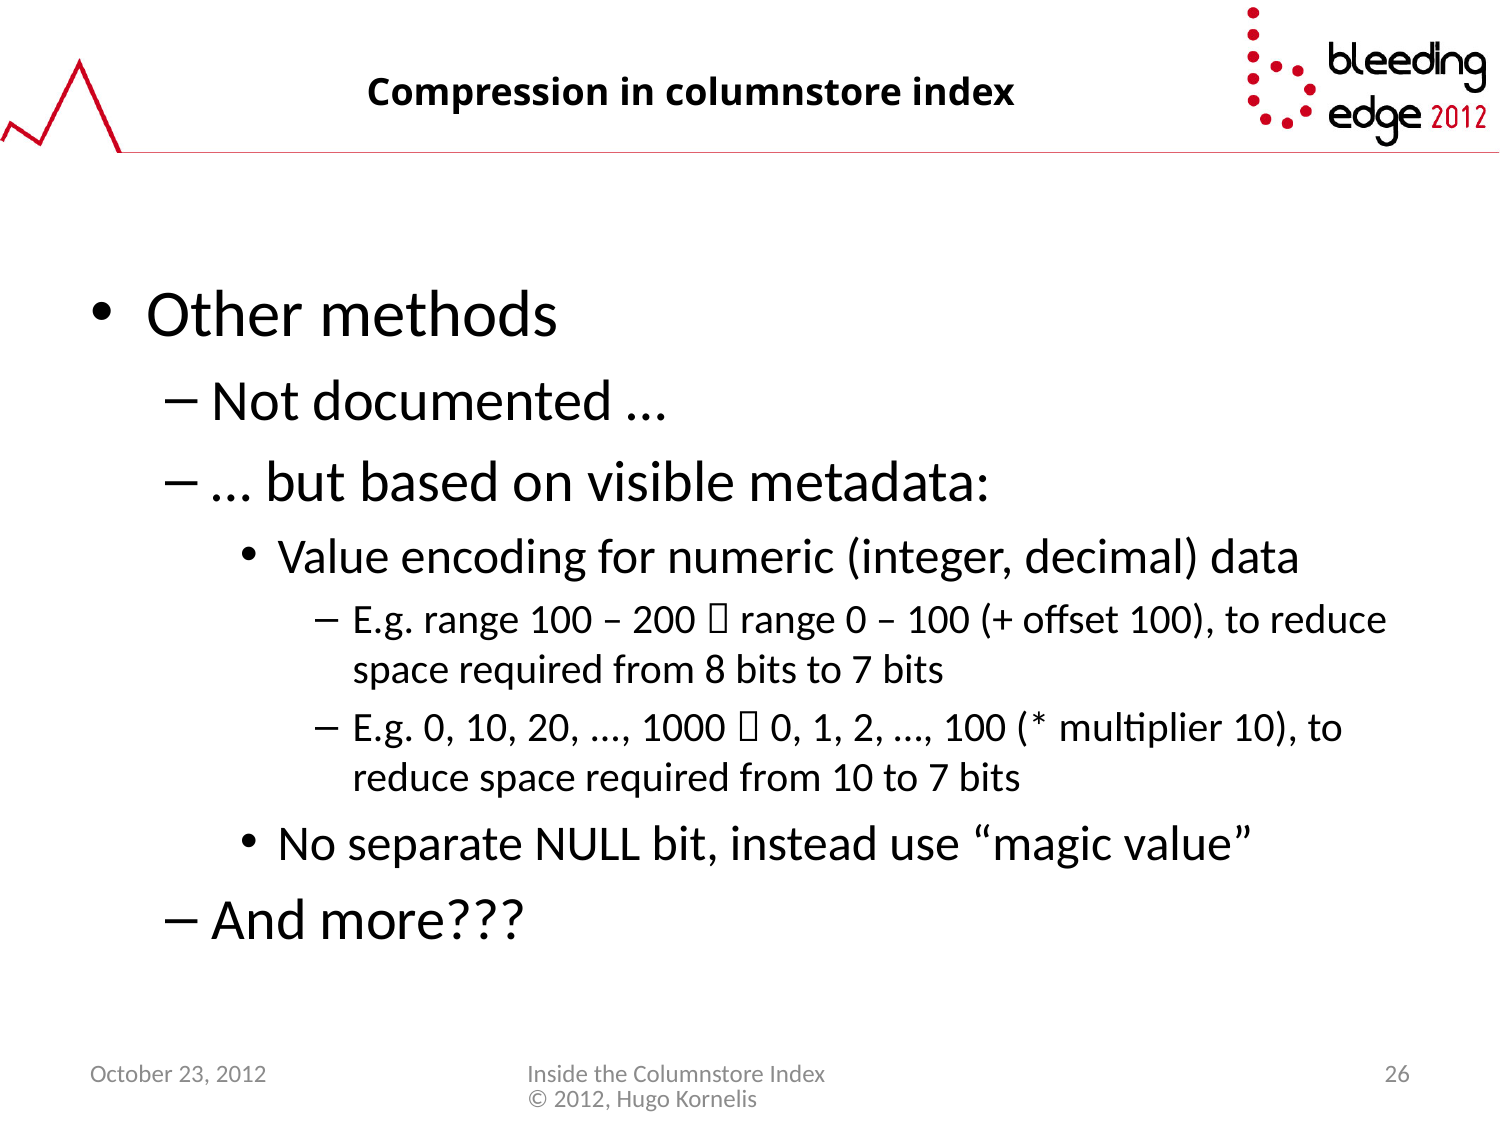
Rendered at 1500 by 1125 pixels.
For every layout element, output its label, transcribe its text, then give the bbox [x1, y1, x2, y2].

picture [0, 1, 1500, 153]
title Compression in columnstore index [162, 60, 1220, 122]
list Other methods Not documented … … but based on visible metadata: Value encoding for numeric (integer, decimal) data E.g. range 100 – 200  range 0 – 100 (+ offset 100), to reduce space required from 8 bits to 7 bits E.g. 0, 10, 20, ..., 1000  0, 1, 2, …, 100 (* multiplier 10), to reduce space required from 10 to 7 bits No separate NULL bit, instead use “magic value” And more??? [75, 262, 1425, 1005]
footer Inside the Columnstore Index © 2012, Hugo Kornelis [512, 1042, 988, 1103]
slide_number 26 [1074, 1042, 1425, 1103]
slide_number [75, 1042, 425, 1103]
